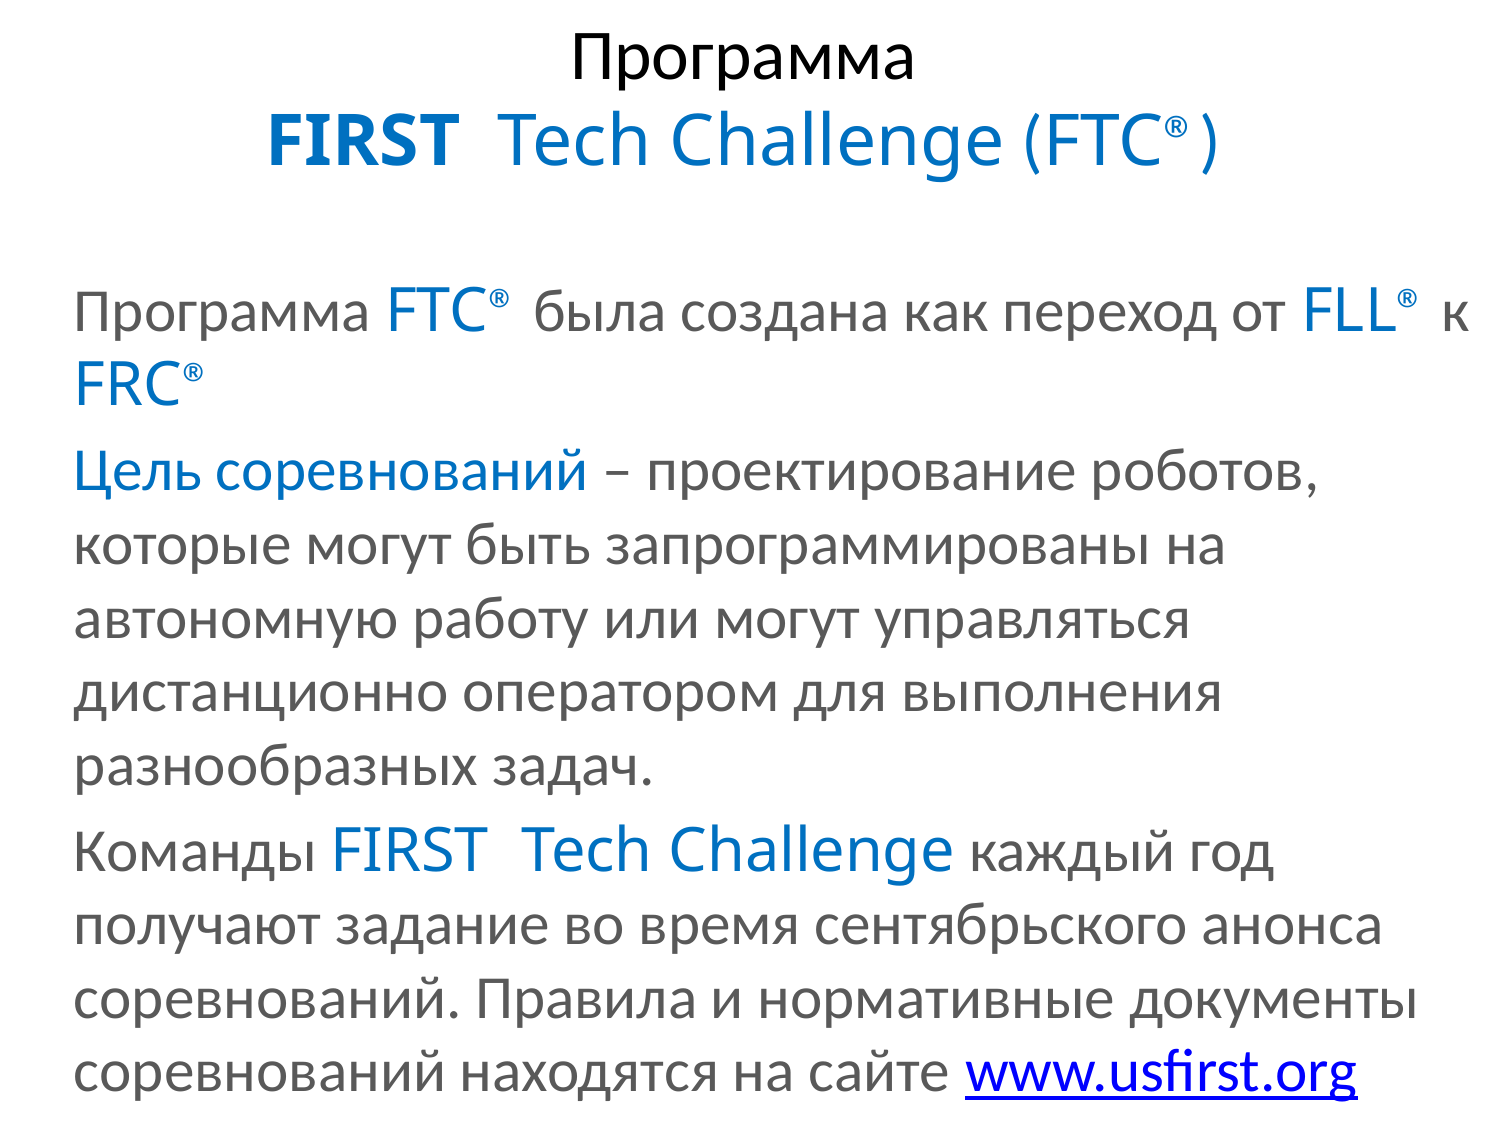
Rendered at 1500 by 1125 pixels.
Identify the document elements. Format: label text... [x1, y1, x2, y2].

title Программа FIRST Tech Challenge (FTC®) [76, 0, 1427, 188]
list Программа FTC® была создана как переход от FLL® к FRC® Цель соревнований – проектирование роботов, которые могут быть запрограммированы на автономную работу или могут управляться дистанционно оператором для выполнения разнообразных задач. Команды FIRST Tech Challenge каждый год получают задание во время сентябрьского анонса соревнований. Правила и нормативные документы соревнований находятся на сайте www.usfirst.org [58, 262, 1500, 1125]
